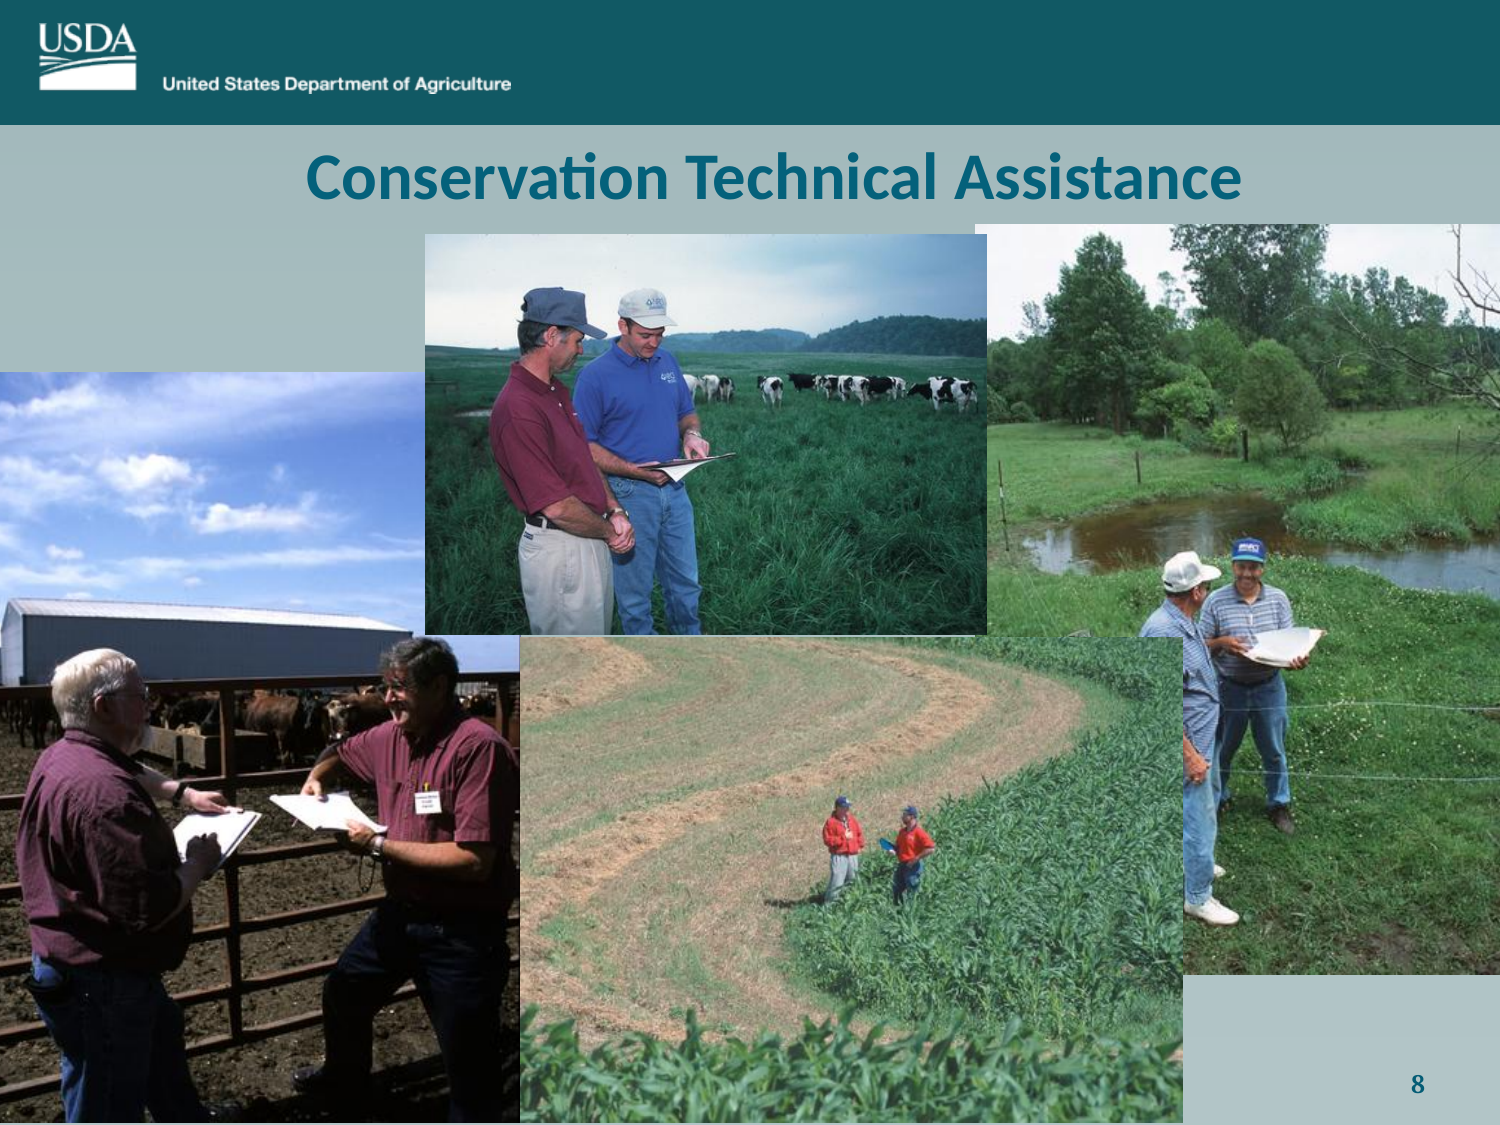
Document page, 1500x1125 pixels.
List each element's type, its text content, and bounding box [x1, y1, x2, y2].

slide_number 8 [1299, 1042, 1425, 1103]
text_box Conservation Technical Assistance [0, 127, 1500, 238]
text_box [0, 0, 1500, 127]
picture [0, 372, 515, 1123]
picture [424, 224, 1500, 1123]
picture [38, 22, 512, 95]
